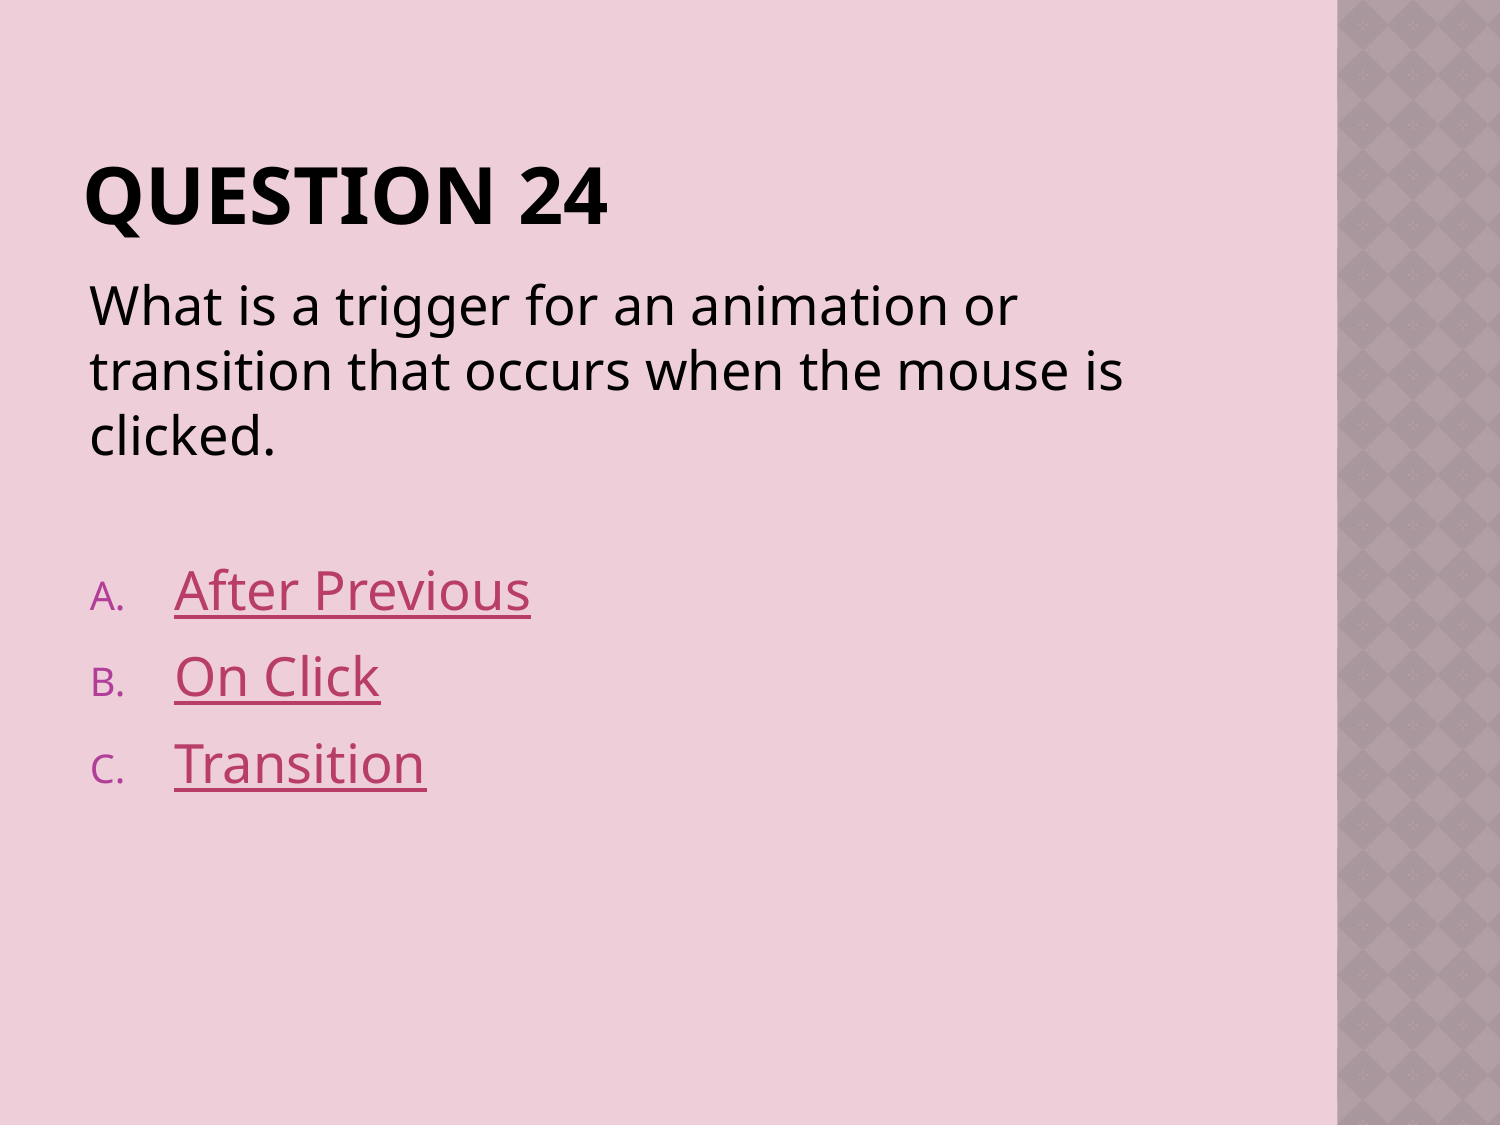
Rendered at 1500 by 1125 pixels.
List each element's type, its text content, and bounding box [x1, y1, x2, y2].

title Question 24 [75, 52, 1263, 240]
list What is a trigger for an animation or transition that occurs when the mouse is clicked. After Previous On Click Transition [75, 264, 1263, 1059]
